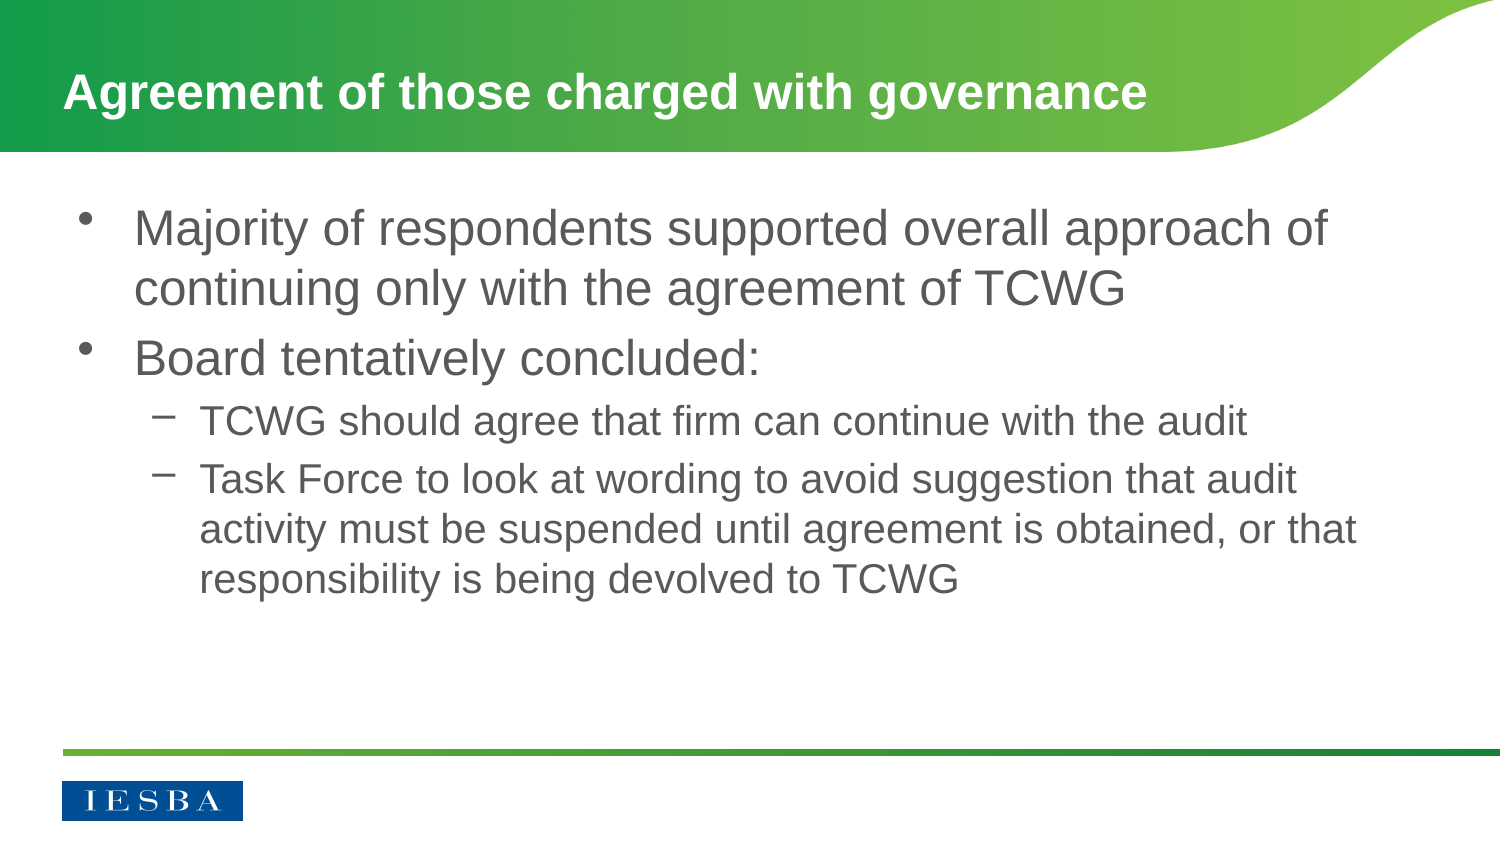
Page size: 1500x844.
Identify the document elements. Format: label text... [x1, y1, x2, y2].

list Majority of respondents supported overall approach of continuing only with the agreement of TCWG Board tentatively concluded: TCWG should agree that firm can continue with the audit Task Force to look at wording to avoid suggestion that audit activity must be suspended until agreement is obtained, or that responsibility is being devolved to TCWG [62, 187, 1450, 694]
picture [0, 0, 1497, 152]
title Agreement of those charged with governance [62, 56, 1300, 122]
picture [62, 781, 243, 821]
